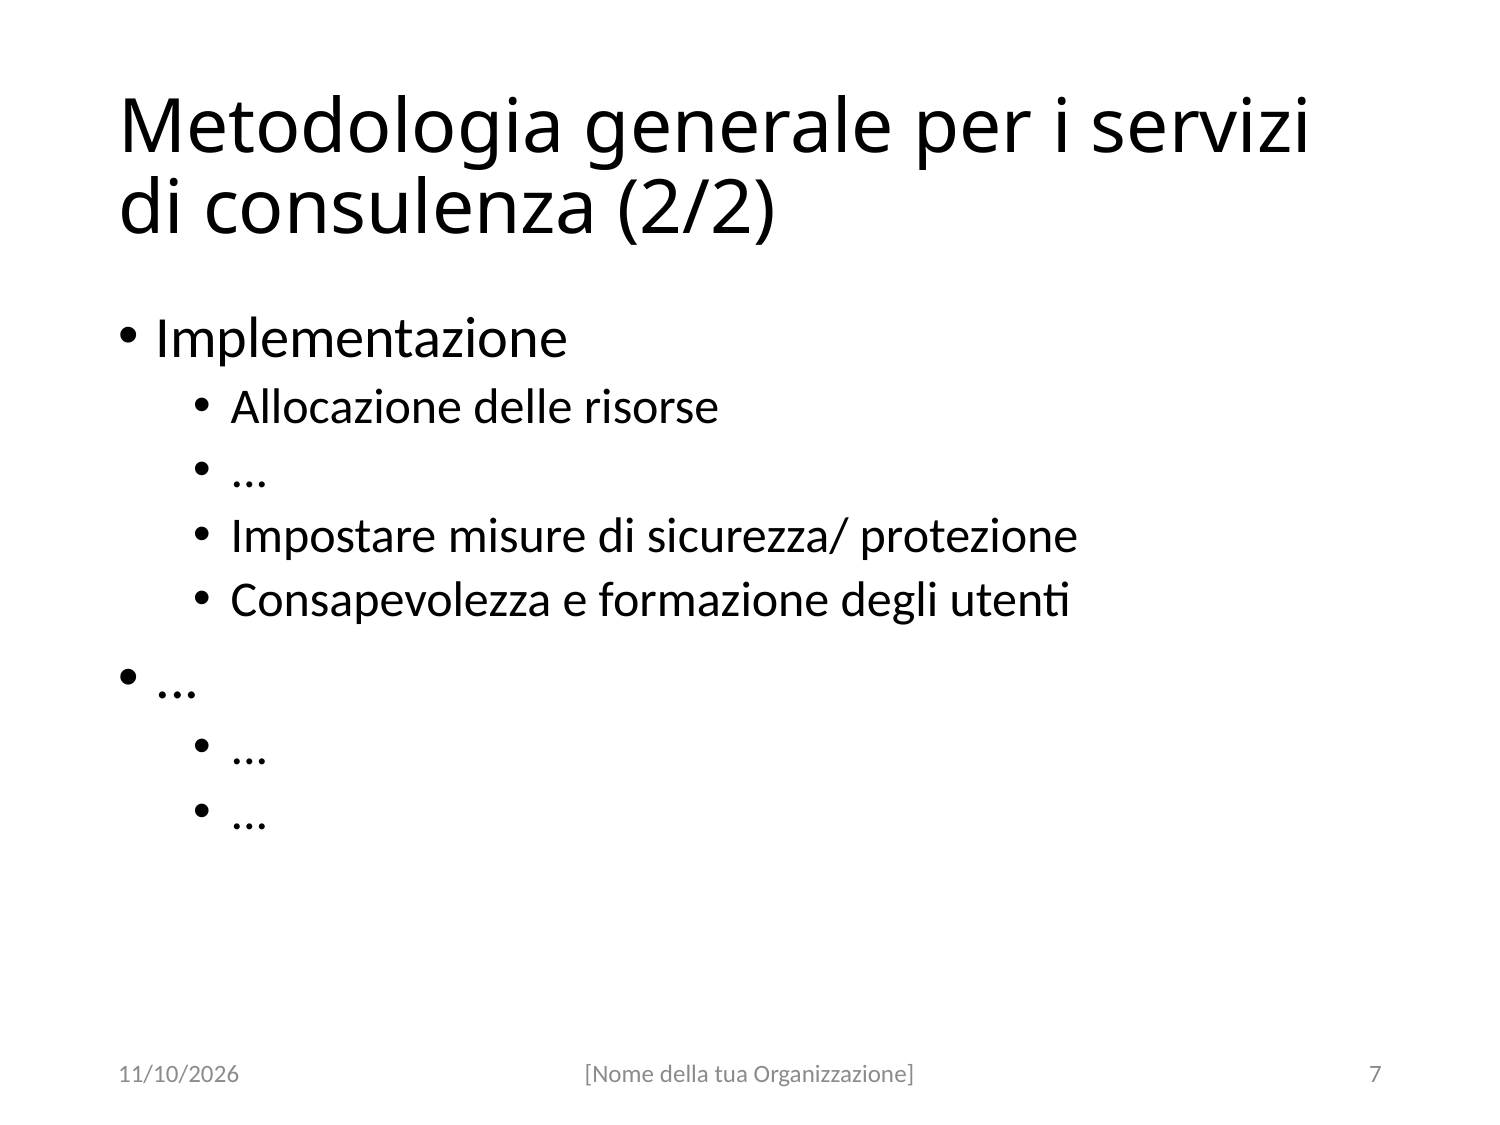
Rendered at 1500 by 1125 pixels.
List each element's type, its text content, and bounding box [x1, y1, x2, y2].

footer [Nome della tua Organizzazione] [496, 1042, 1004, 1103]
list Implementazione Allocazione delle risorse ... Impostare misure di sicurezza/ protezione Consapevolezza e formazione degli utenti ... ... ... [103, 299, 1397, 1014]
slide_number 29-Jun-18 [103, 1042, 441, 1103]
title Metodologia generale per i servizi di consulenza (2/2) [103, 59, 1397, 278]
slide_number 7 [1059, 1042, 1397, 1103]
